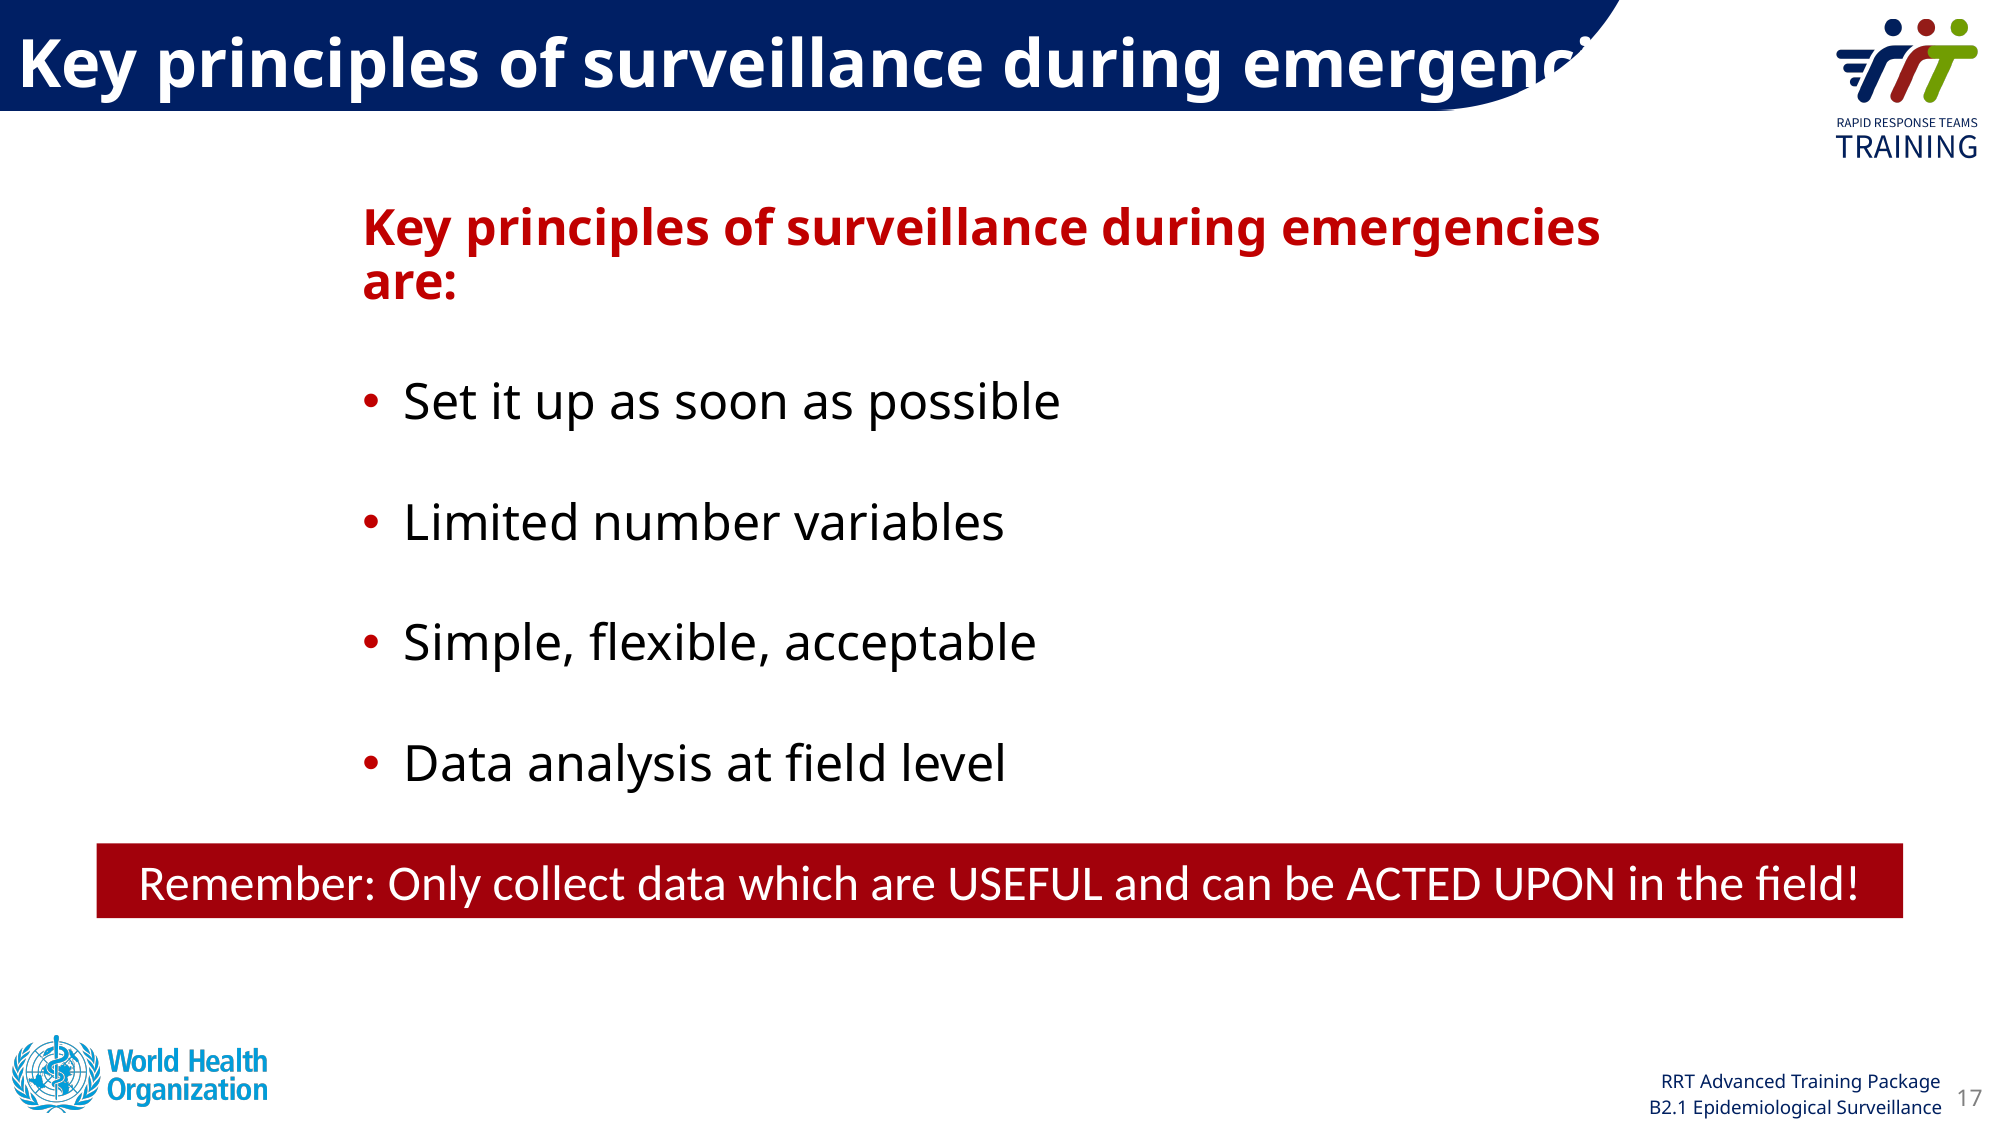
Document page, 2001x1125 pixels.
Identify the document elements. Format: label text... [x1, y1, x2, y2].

list Key principles of surveillance during emergencies are: Set it up as soon as possible Limited number variables Simple, flexible, acceptable Data analysis at field level [354, 194, 1705, 817]
text_box Remember: Only collect data which are USEFUL and can be ACTED UPON in the field!​ [96, 843, 1904, 919]
picture [1835, 19, 1978, 167]
text_box Key principles of surveillance during emergencies [10, 12, 1718, 119]
picture [12, 1035, 267, 1113]
picture [58, 1050, 64, 1058]
picture [0, 0, 1646, 111]
picture [12, 1083, 48, 1113]
